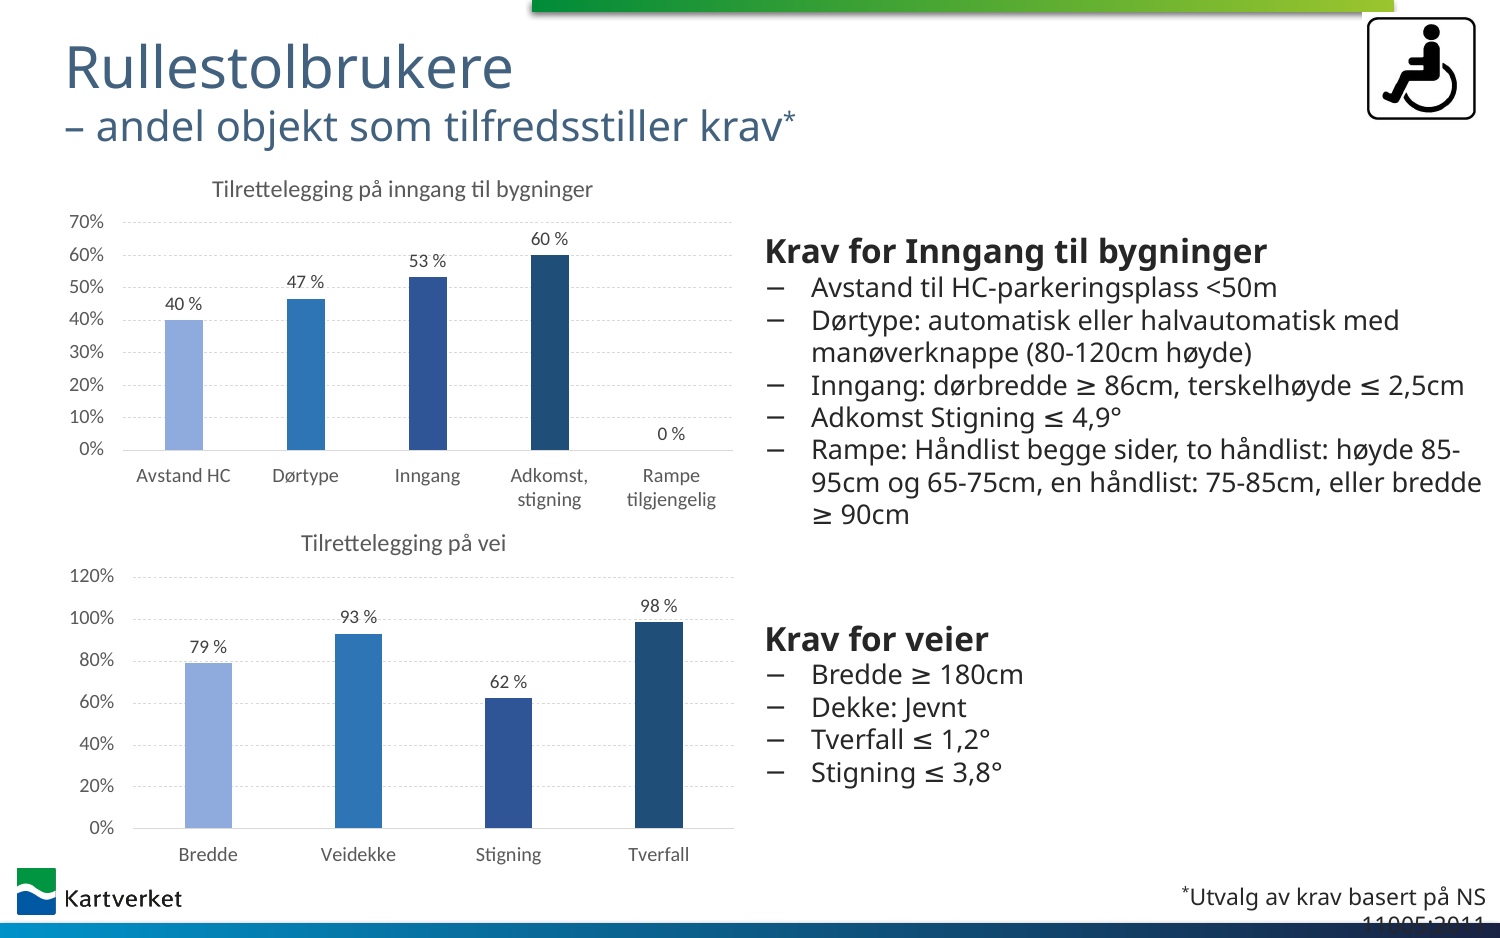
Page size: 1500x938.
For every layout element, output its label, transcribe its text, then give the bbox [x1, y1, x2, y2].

picture [1362, 12, 1481, 126]
text_box *Utvalg av krav basert på NS 11005:2011 [1068, 873, 1500, 938]
text_box Krav for veier Bredde ≥ 180cm Dekke: Jevnt Tverfall ≤ 1,2° Stigning ≤ 3,8° [749, 610, 1500, 795]
picture [62, 520, 746, 874]
text_box Krav for Inngang til bygninger Avstand til HC-parkeringsplass <50m Dørtype: automatisk eller halvautomatisk med manøverknappe (80-120cm høyde) Inngang: dørbredde ≥ 86cm, terskelhøyde ≤ 2,5cm Adkomst Stigning ≤ 4,9° Rampe: Håndlist begge sider, to håndlist: høyde 85-95cm og 65-75cm, en håndlist: 75-85cm, eller bredde ≥ 90cm [749, 223, 1500, 538]
text_box Rullestolbrukere – andel objekt som tilfredsstiller krav* [49, 25, 1431, 158]
picture [62, 166, 744, 519]
